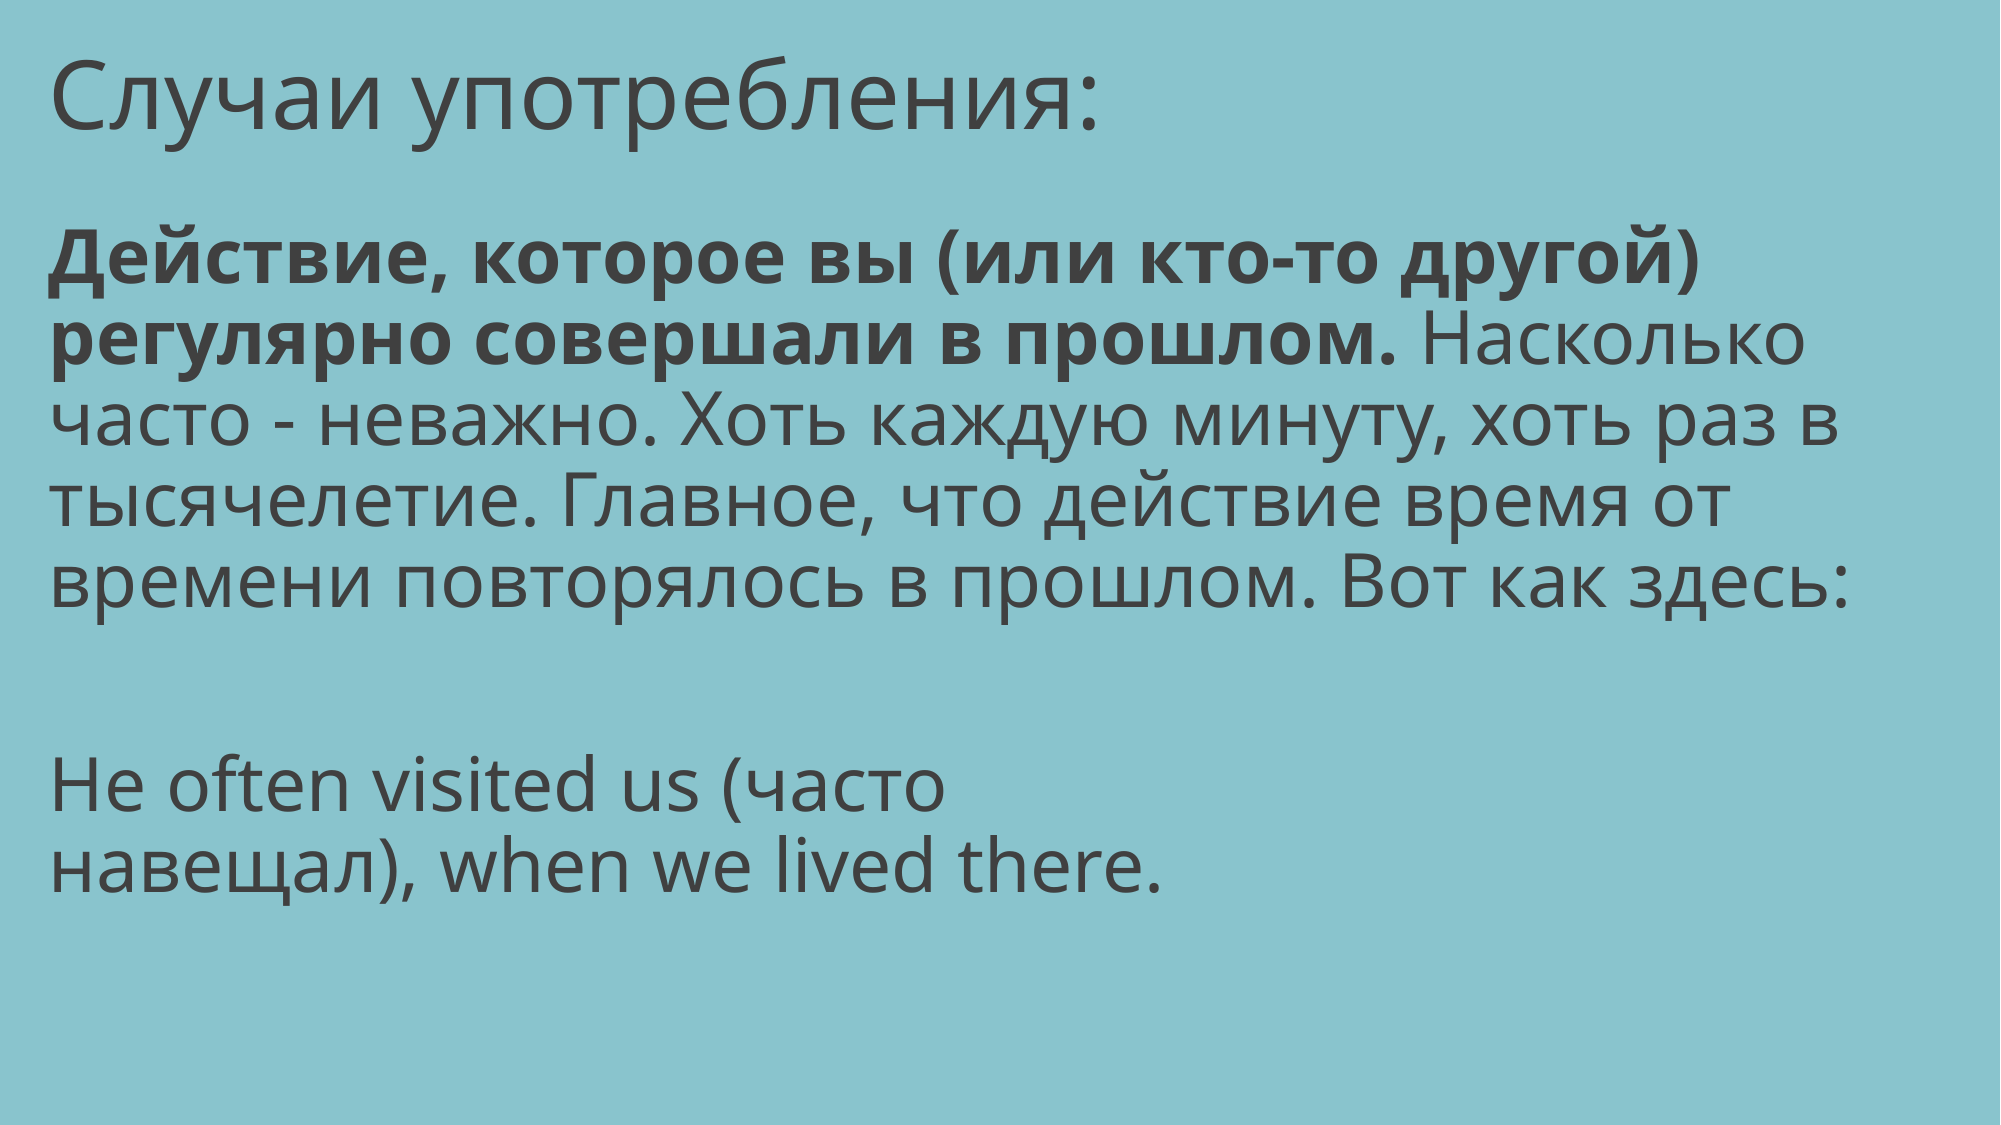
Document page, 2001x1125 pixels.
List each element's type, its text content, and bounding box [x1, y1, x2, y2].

list Действие, которое вы (или кто-то другой) регулярно совершали в прошлом. Насколько часто - неважно. Хоть каждую минуту, хоть раз в тысячелетие. Главное, что действие время от времени повторялось в прошлом. Вот как здесь: He often visited us (часто навещал), when we lived there. [33, 211, 1947, 1008]
title Случаи употребления: [33, 39, 1845, 158]
